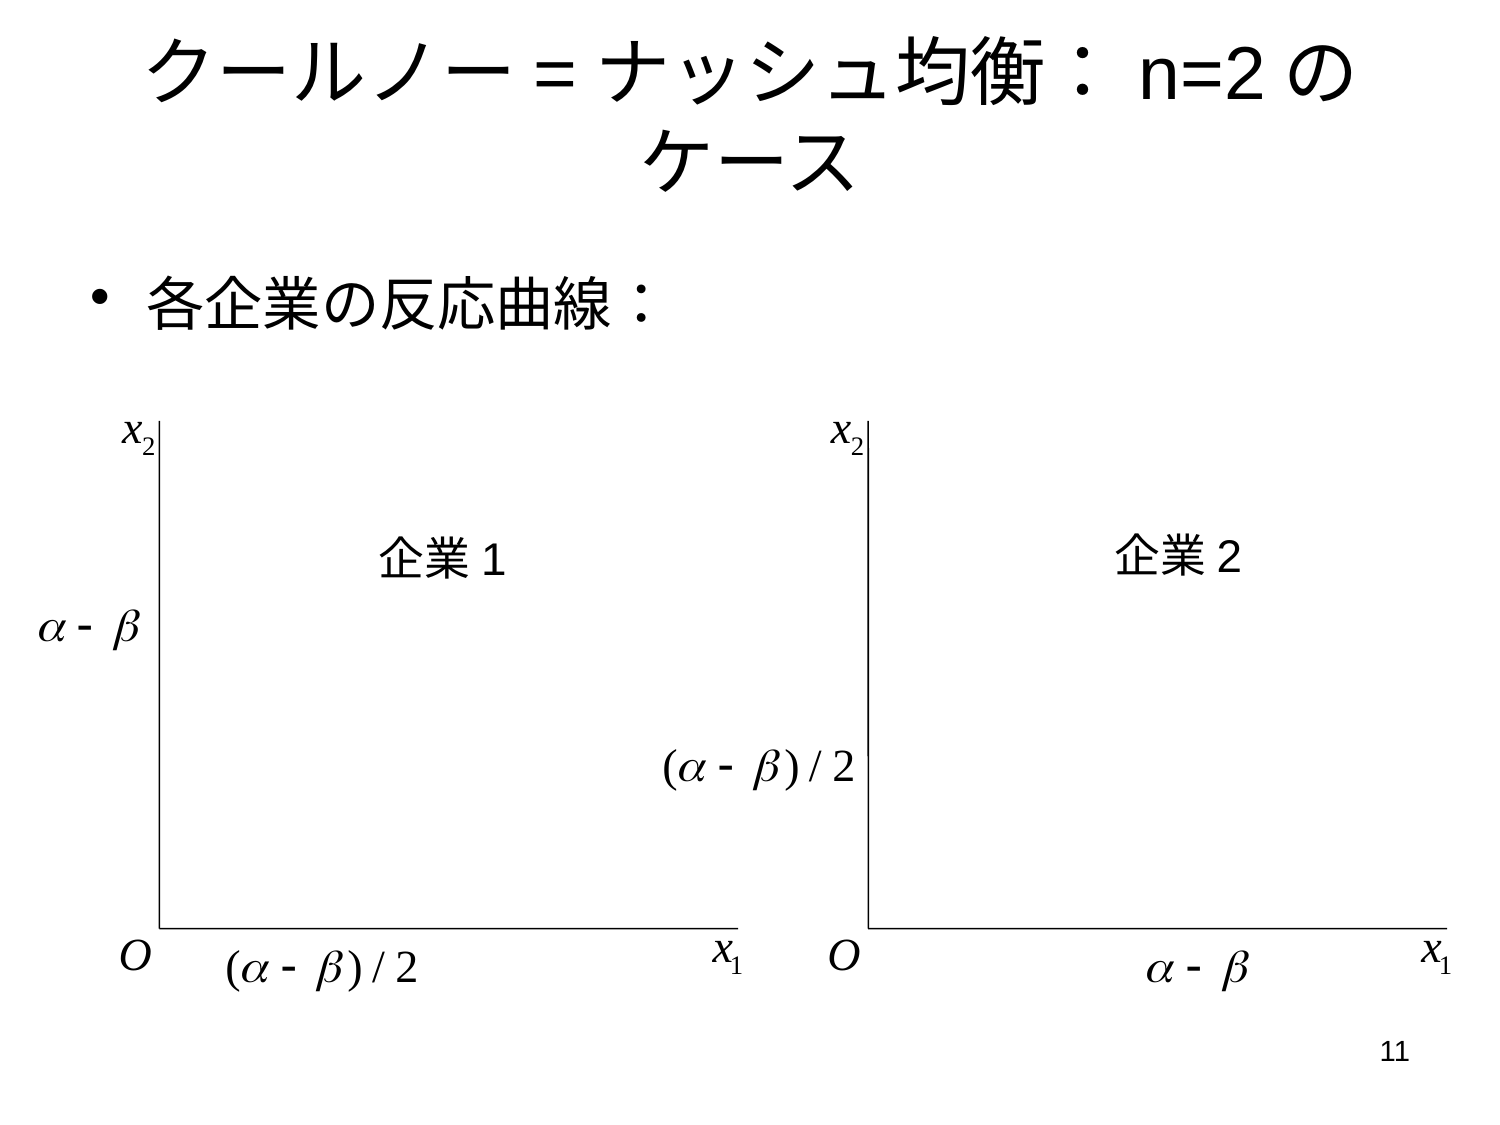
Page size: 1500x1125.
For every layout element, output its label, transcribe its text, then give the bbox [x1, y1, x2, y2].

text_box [1411, 916, 1459, 985]
list 各企業の反応曲線： [75, 267, 1425, 359]
text_box 企業2 [1099, 518, 1257, 589]
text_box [820, 396, 872, 465]
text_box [30, 599, 154, 663]
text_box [820, 928, 872, 984]
text_box 企業1 [363, 522, 522, 592]
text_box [702, 916, 750, 985]
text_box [1139, 940, 1262, 1004]
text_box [218, 940, 429, 1004]
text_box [655, 739, 866, 803]
title クールノー=ナッシュ均衡：n=2のケース [75, 45, 1425, 185]
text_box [111, 928, 163, 984]
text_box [111, 396, 163, 465]
slide_number 11 [1074, 1024, 1426, 1103]
